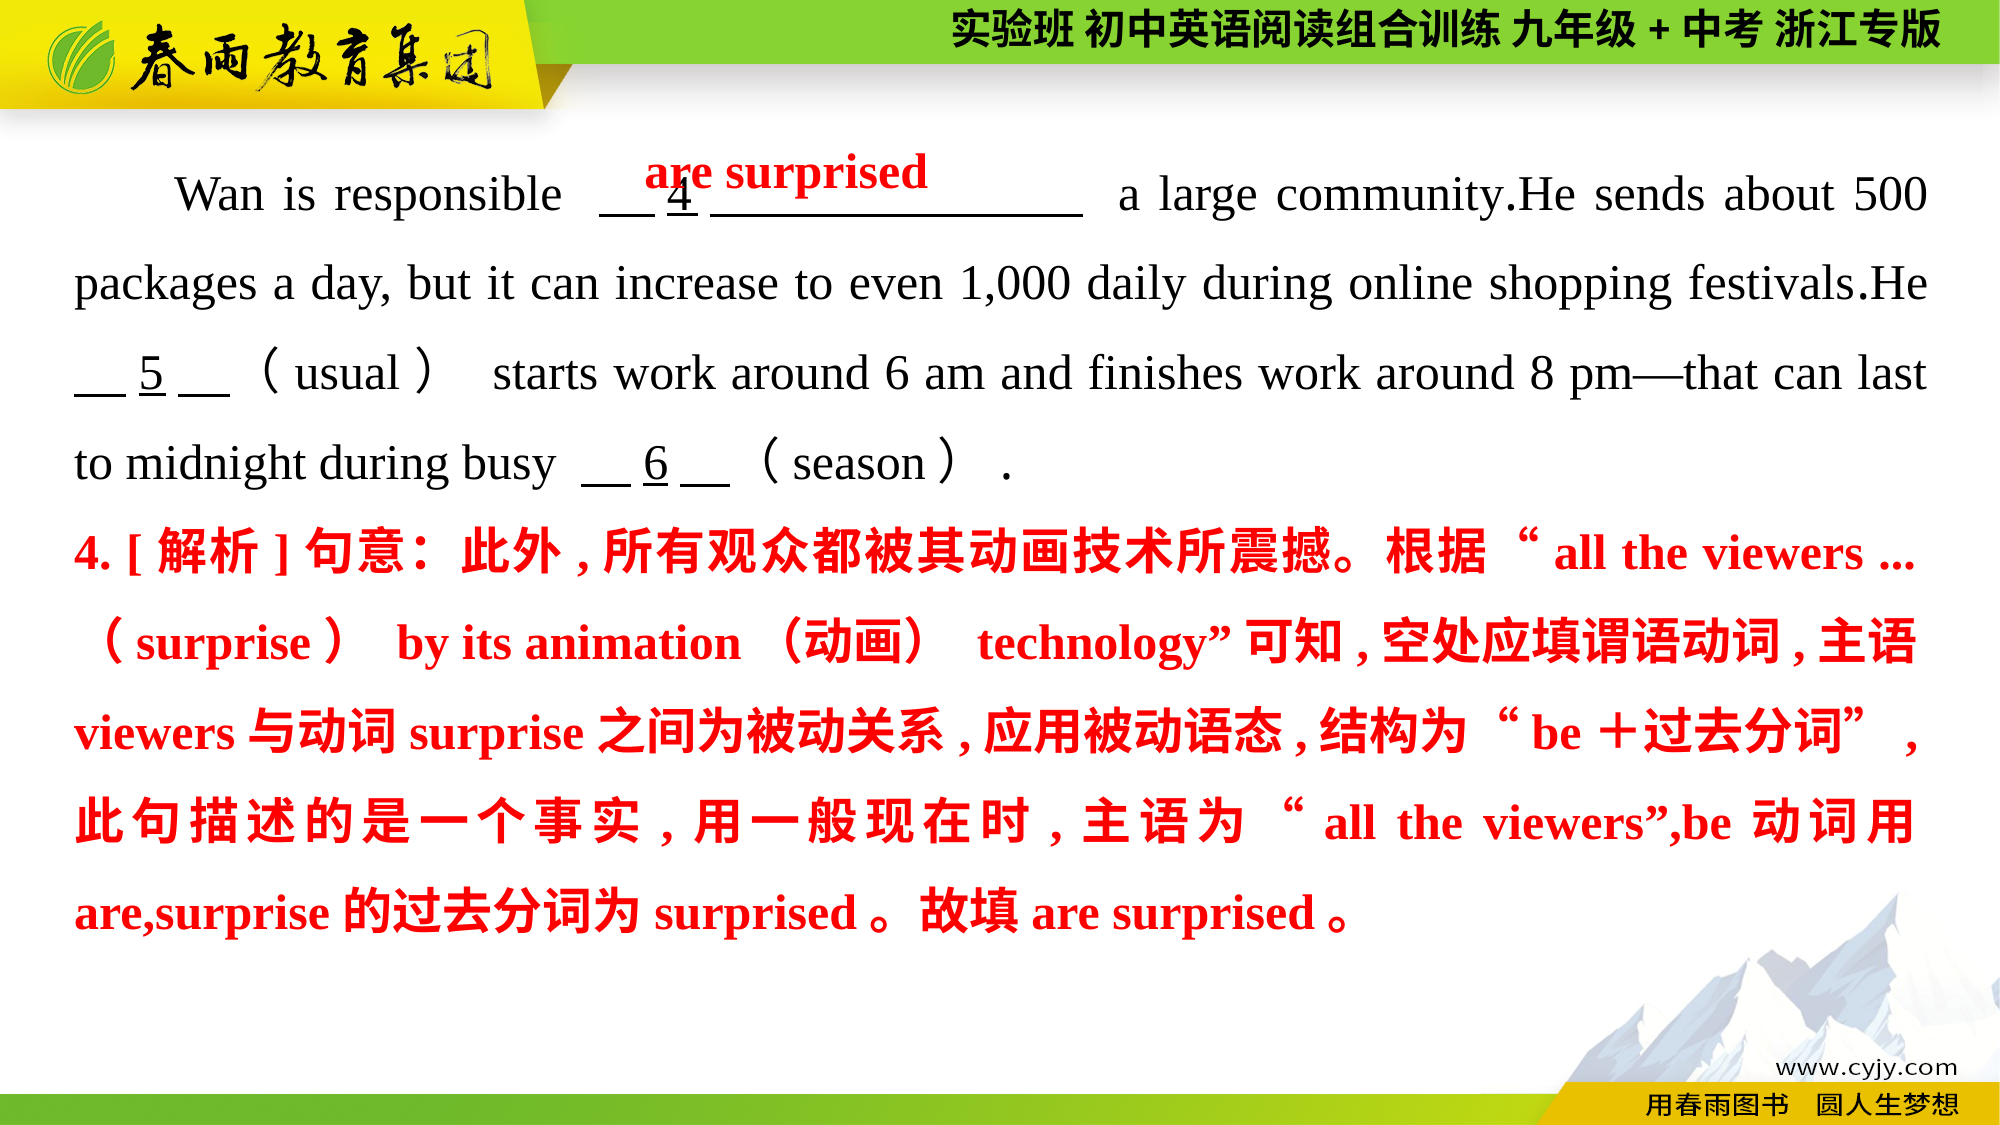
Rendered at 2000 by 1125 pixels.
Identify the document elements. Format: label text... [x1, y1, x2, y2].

picture [0, 0, 2000, 1125]
text_box 4. [解析]句意：此外,所有观众都被其动画技术所震撼。根据“all the viewers ...（surprise） by its animation（动画） technology”可知,空处应填谓语动词,主语viewers与动词surprise之间为被动关系,应用被动语态,结构为“be＋过去分词”,此句描述的是一个事实,用一般现在时,主语为“all the viewers”,be动词用are,surprise的过去分词为surprised。故填are surprised。 [59, 482, 1944, 948]
text_box are surprised [629, 130, 944, 206]
list Wan is responsible 4 a large community.He sends about 500 packages a day, but it can increase to even 1,000 daily during online shopping festivals.He 5 （usual） starts work around 6 am and finishes work around 8 pm—that can last to midnight during busy 6 （season）. [59, 122, 1944, 482]
